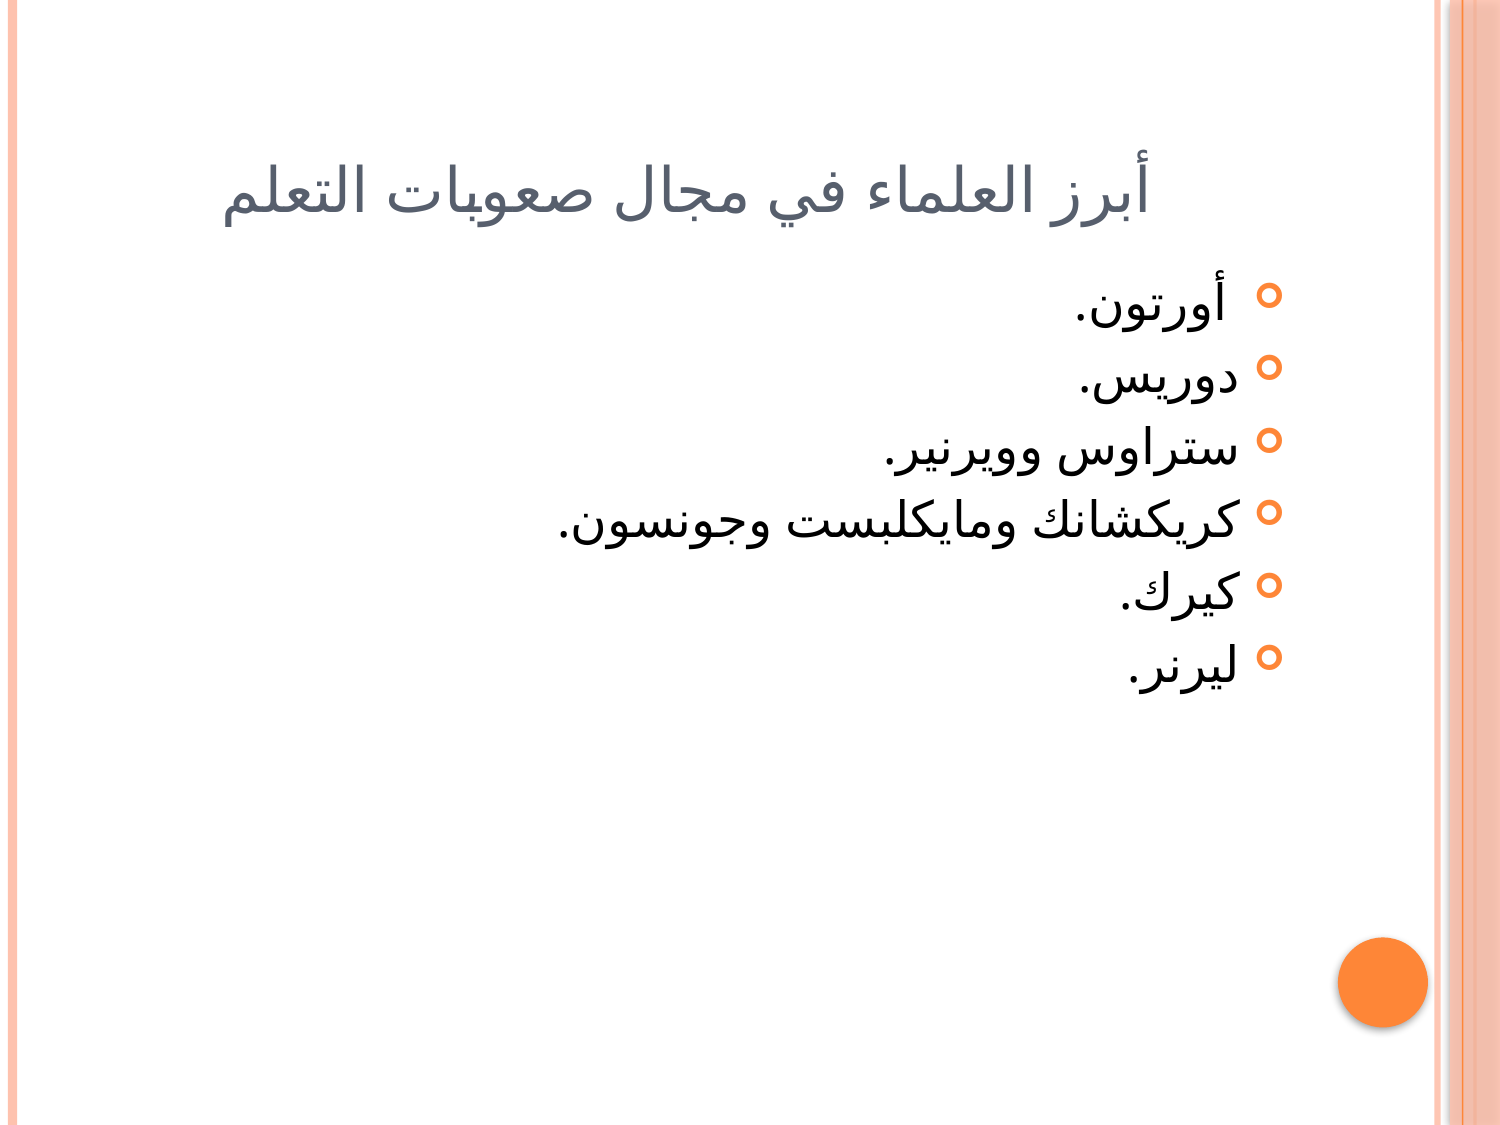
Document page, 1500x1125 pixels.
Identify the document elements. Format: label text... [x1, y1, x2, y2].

title أبرز العلماء في مجال صعوبات التعلم [75, 45, 1300, 233]
list أورتون. دوريس. ستراوس وويرنير. كريكشانك ومايكلبست وجونسون. كيرك. ليرنر. [75, 262, 1300, 1062]
